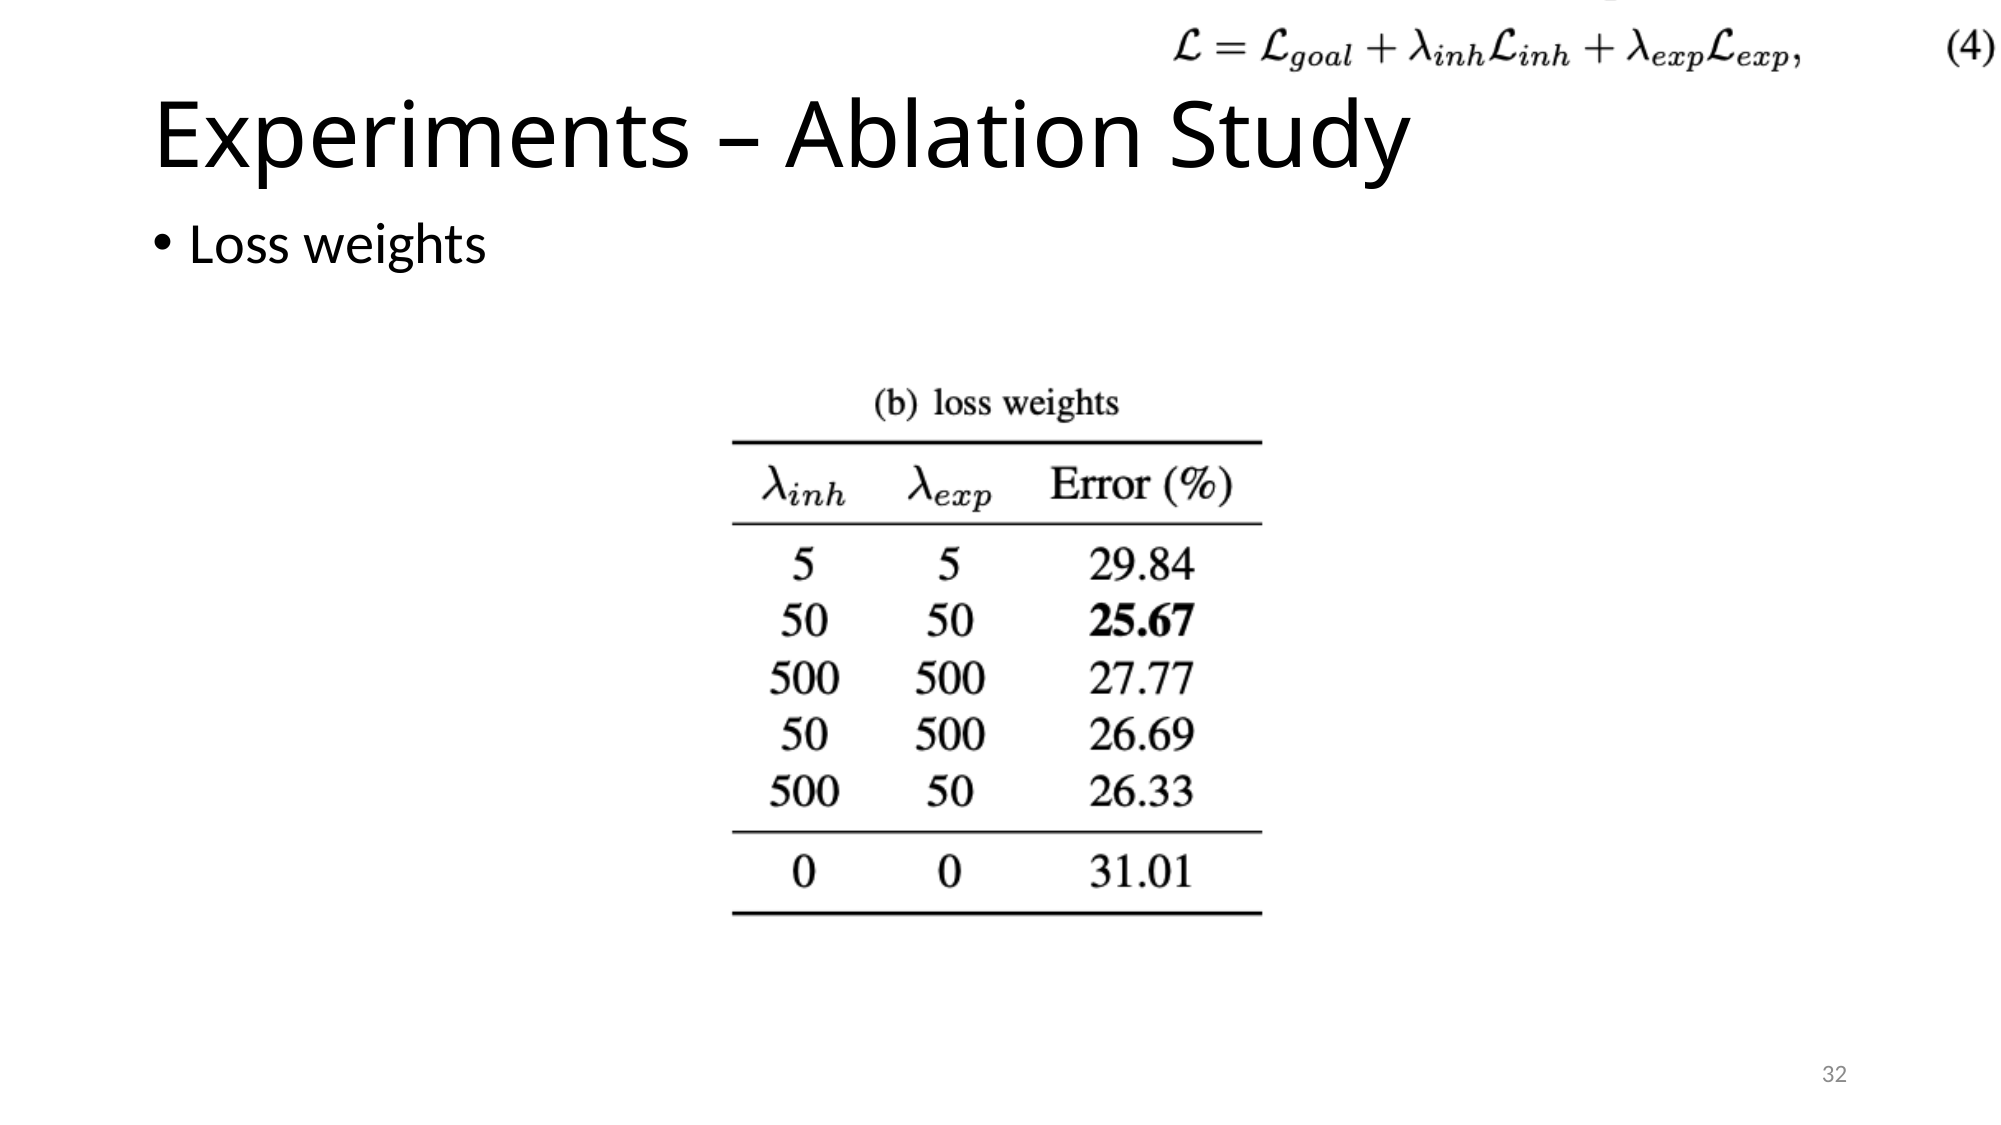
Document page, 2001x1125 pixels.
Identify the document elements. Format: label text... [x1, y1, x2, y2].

list Loss weights [137, 205, 1877, 1096]
picture [984, 0, 2000, 90]
slide_number 32 [1412, 1042, 1863, 1103]
picture [721, 362, 1279, 940]
title Experiments – Ablation Study [137, 28, 1863, 205]
